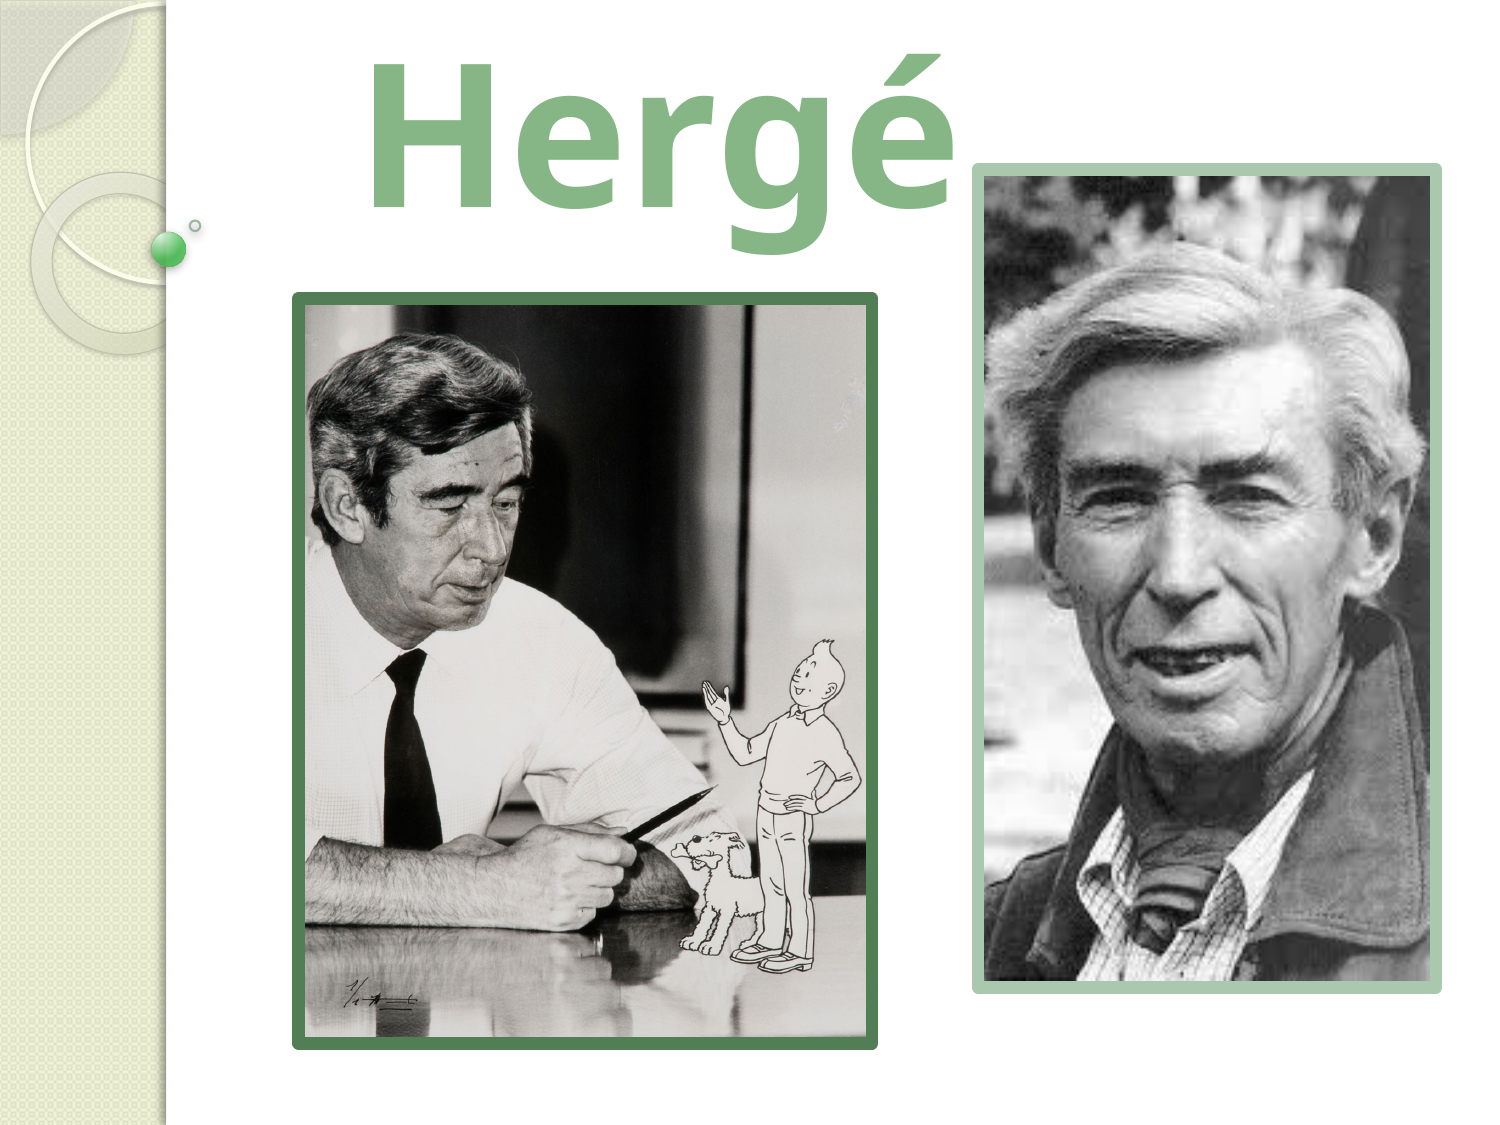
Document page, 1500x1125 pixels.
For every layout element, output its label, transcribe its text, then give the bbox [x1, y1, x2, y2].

title [1049, 59, 1450, 301]
picture [304, 304, 866, 1038]
text_box Hergé [269, 0, 1049, 255]
title [234, 59, 972, 301]
picture [984, 175, 1430, 982]
